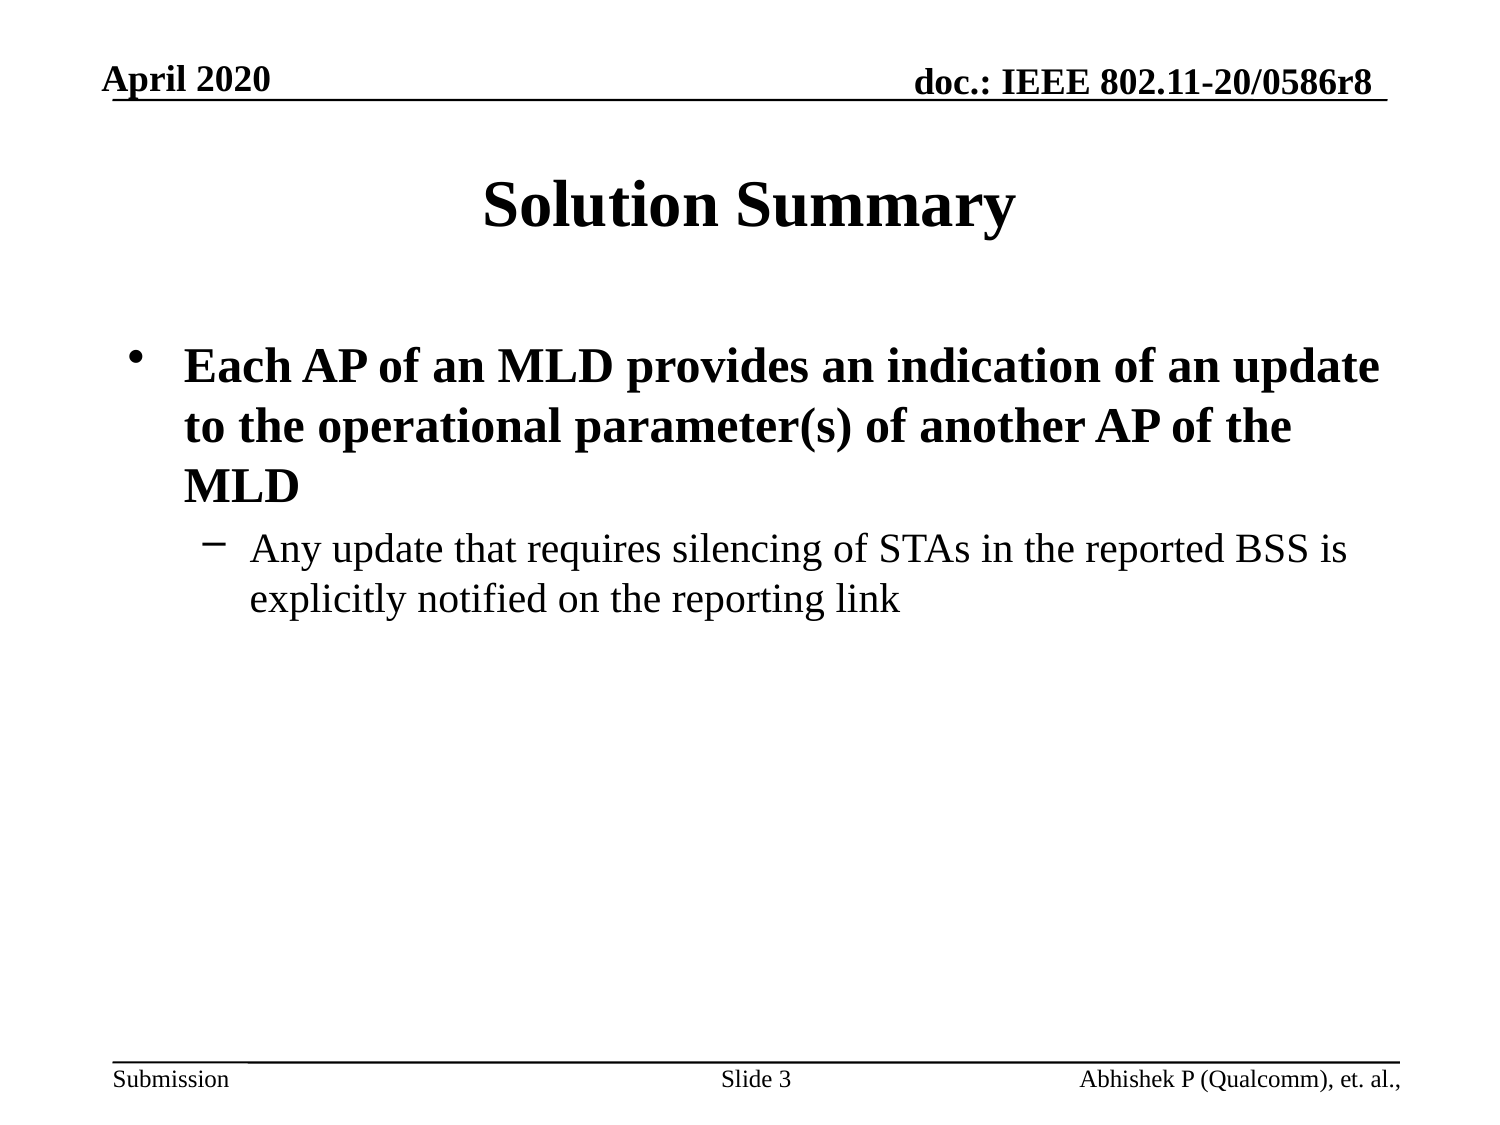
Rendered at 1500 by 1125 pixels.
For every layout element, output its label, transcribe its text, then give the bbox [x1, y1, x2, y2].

slide_number Slide 3 [712, 1061, 801, 1093]
title Solution Summary [112, 112, 1388, 288]
footer Abhishek P (Qualcomm), et. al., [949, 1061, 1402, 1093]
list Each AP of an MLD provides an indication of an update to the operational parameter(s) of another AP of the MLD Any update that requires silencing of STAs in the reported BSS is explicitly notified on the reporting link [112, 324, 1402, 1045]
